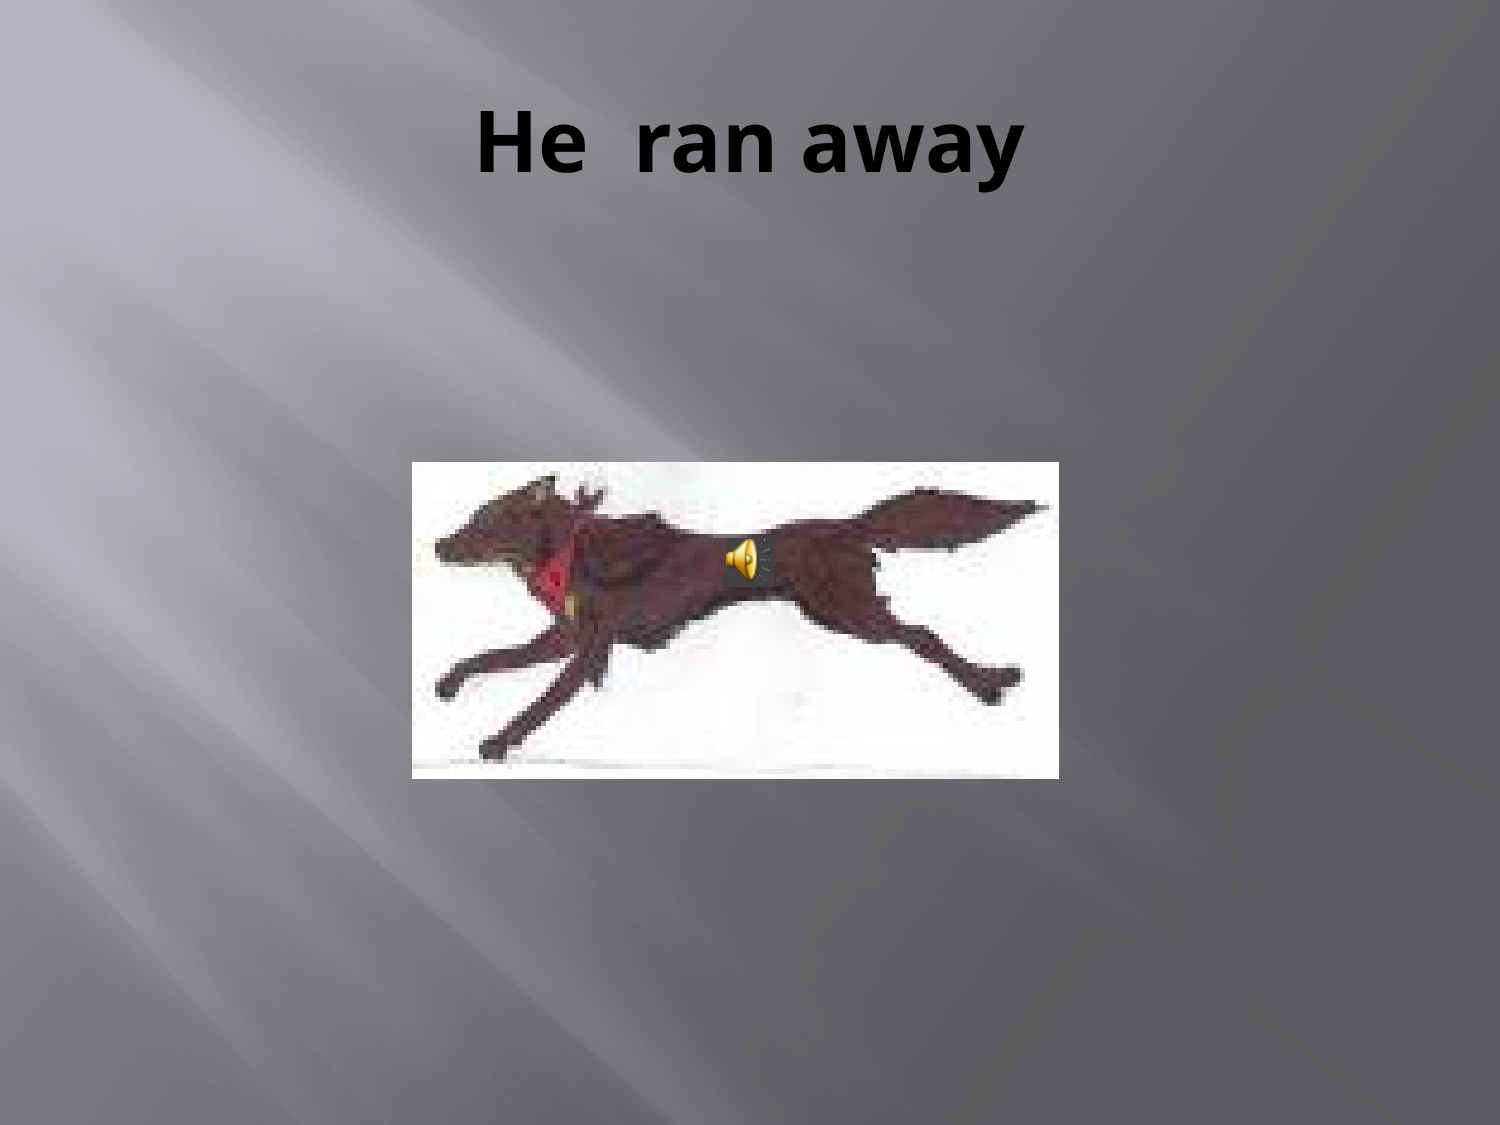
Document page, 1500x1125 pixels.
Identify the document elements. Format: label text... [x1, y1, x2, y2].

title He ran away [75, 45, 1425, 233]
picture [412, 462, 1059, 779]
